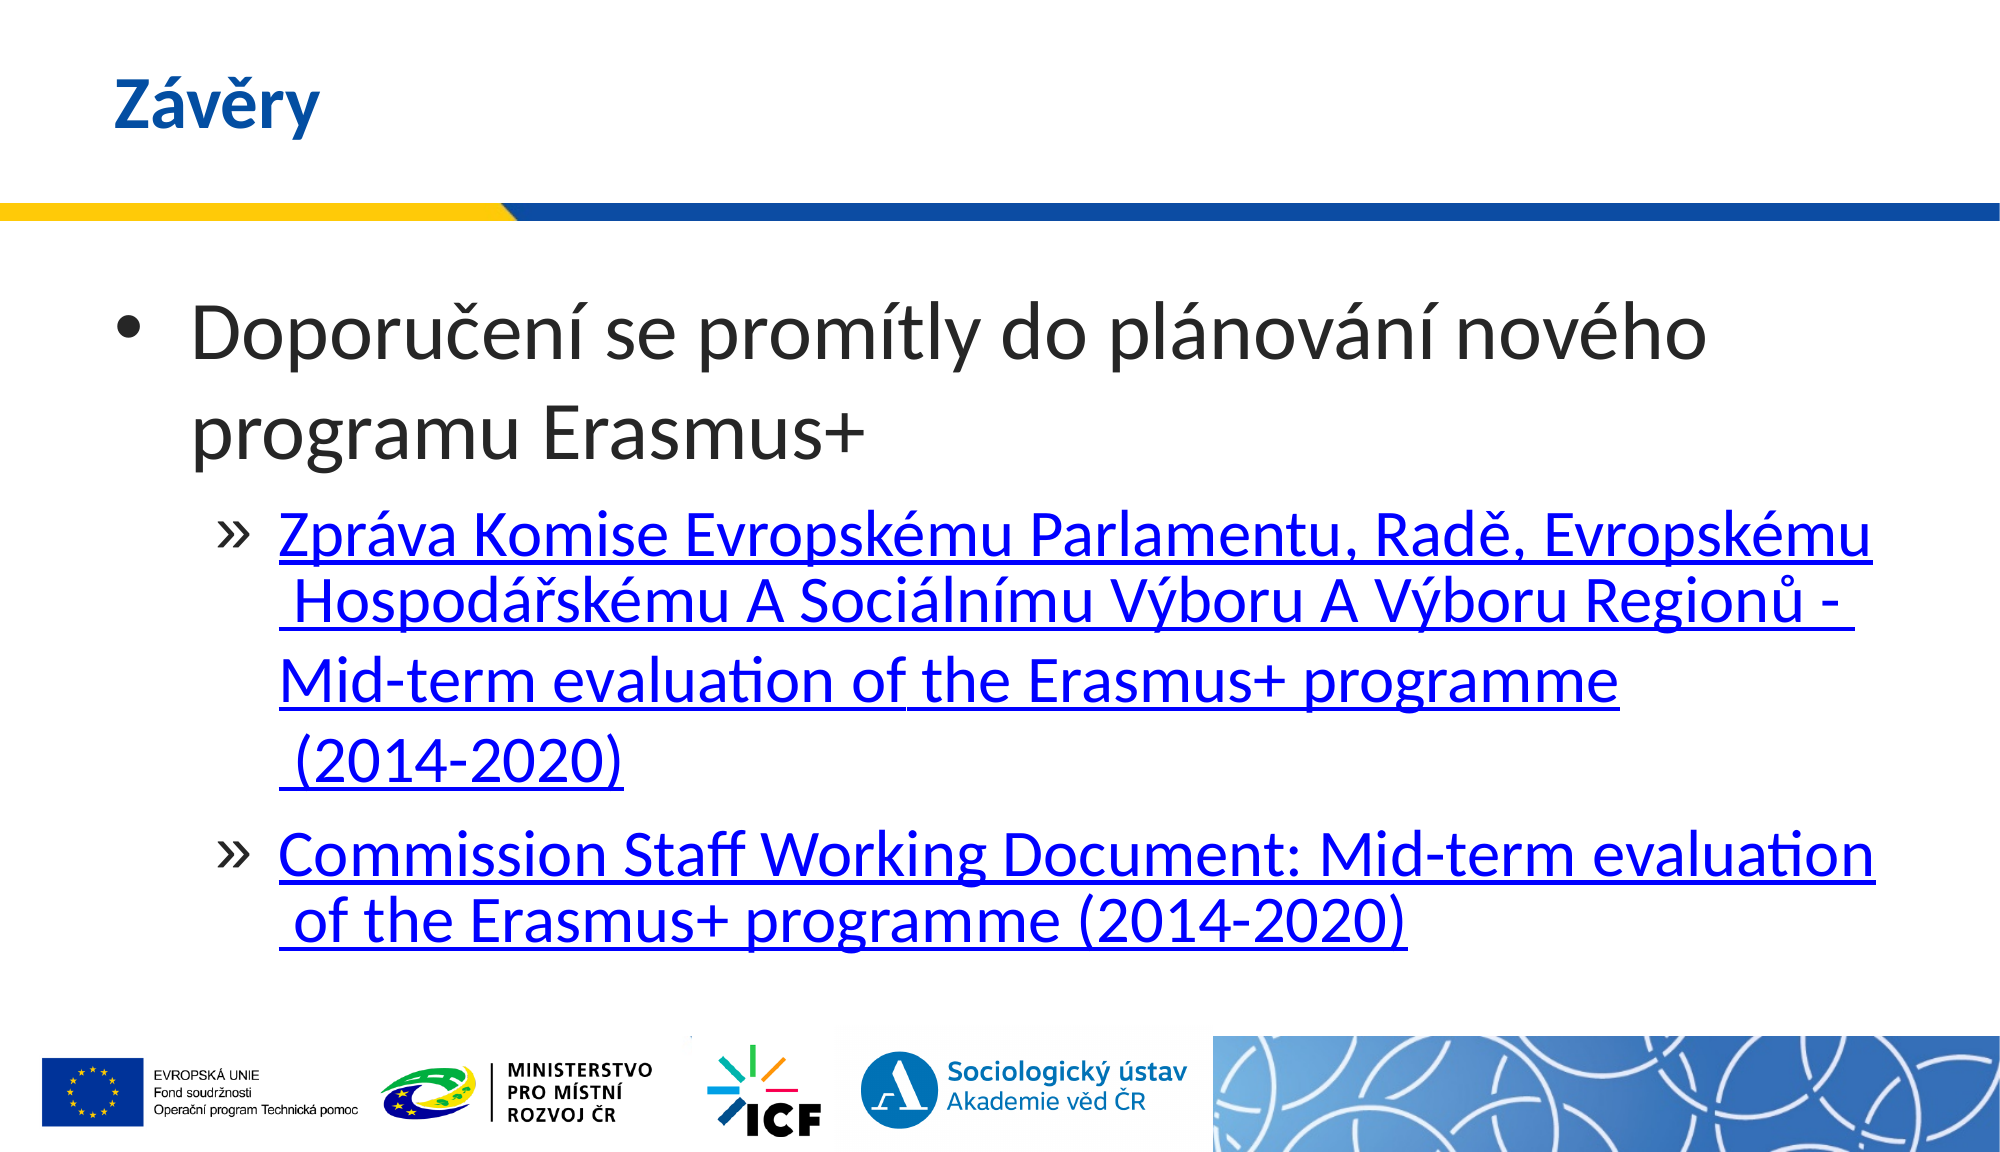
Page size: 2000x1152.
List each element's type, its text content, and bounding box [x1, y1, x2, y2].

title Závěry [99, 46, 1900, 198]
picture [0, 203, 2000, 221]
picture [680, 1024, 2000, 1152]
list Doporučení se promítly do plánování nového programu Erasmus+ Zpráva Komise Evropskému Parlamentu, Radě, Evropskému Hospodářskému A Sociálnímu Výboru A Výboru Regionů - Mid-term evaluation of the Erasmus+ programme (2014-2020) Commission Staff Working Document: Mid-term evaluation of the Erasmus+ programme (2014-2020) [99, 268, 1900, 1029]
picture [19, 1035, 674, 1149]
